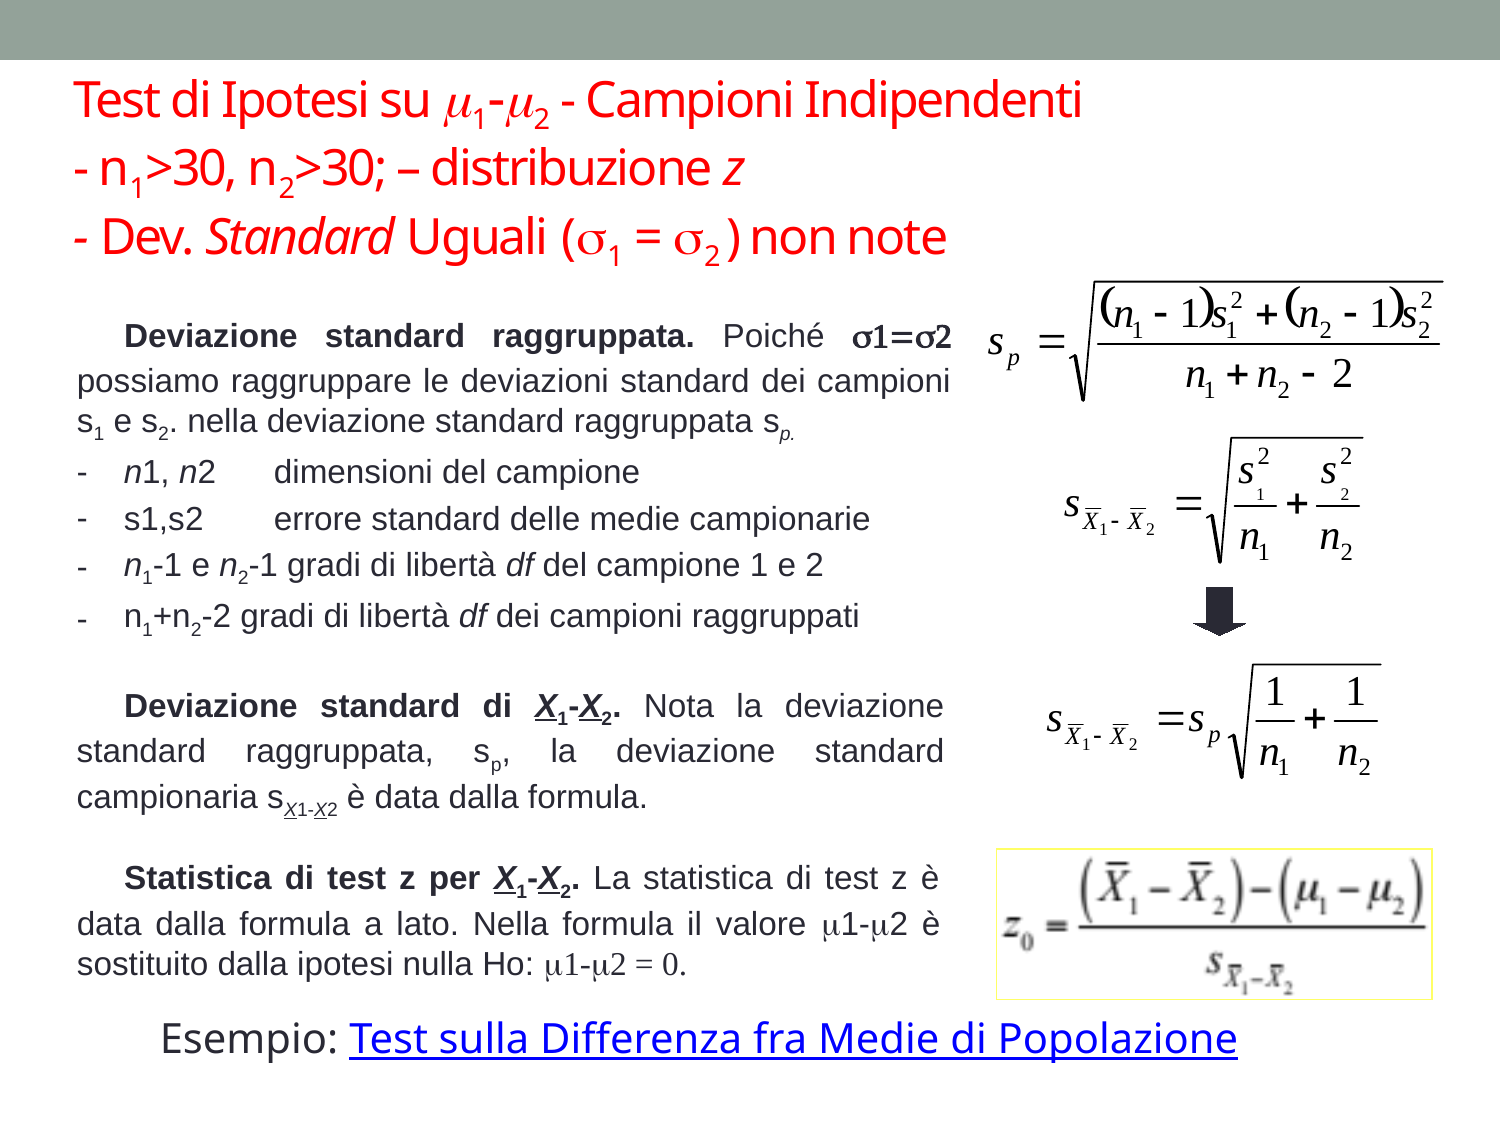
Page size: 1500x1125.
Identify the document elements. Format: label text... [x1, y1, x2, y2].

text_box Deviazione standard di X1-X2. Nota la deviazione standard raggruppata, sp, la deviazione standard campionaria sX1-X2 è data dalla formula. [61, 676, 960, 822]
title Test di Ipotesi su m1-m2 - Campioni Indipendenti - n1>30, n2>30; – distribuzione z - Dev. Standard Uguali (s1 = s2 ) non note [58, 79, 1461, 261]
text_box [980, 272, 1453, 999]
text_box Statistica di test z per X1-X2. La statistica di test z è data dalla formula a lato. Nella formula il valore m1-m2 è sostituito dalla ipotesi nulla Ho: m1-m2 = 0. [62, 849, 955, 993]
text_box Deviazione standard raggruppata. Poiché s1=s2 possiamo raggruppare le deviazioni standard dei campioni s1 e s2. nella deviazione standard raggruppata sp. n1, n2 dimensioni del campione s1,s2 errore standard delle medie campionarie n1-1 e n2-1 gradi di libertà df del campione 1 e 2 n1+n2-2 gradi di libertà df dei campioni raggruppati [62, 281, 967, 648]
text_box Esempio: Test sulla Differenza fra Medie di Popolazione [97, 1004, 1414, 1077]
